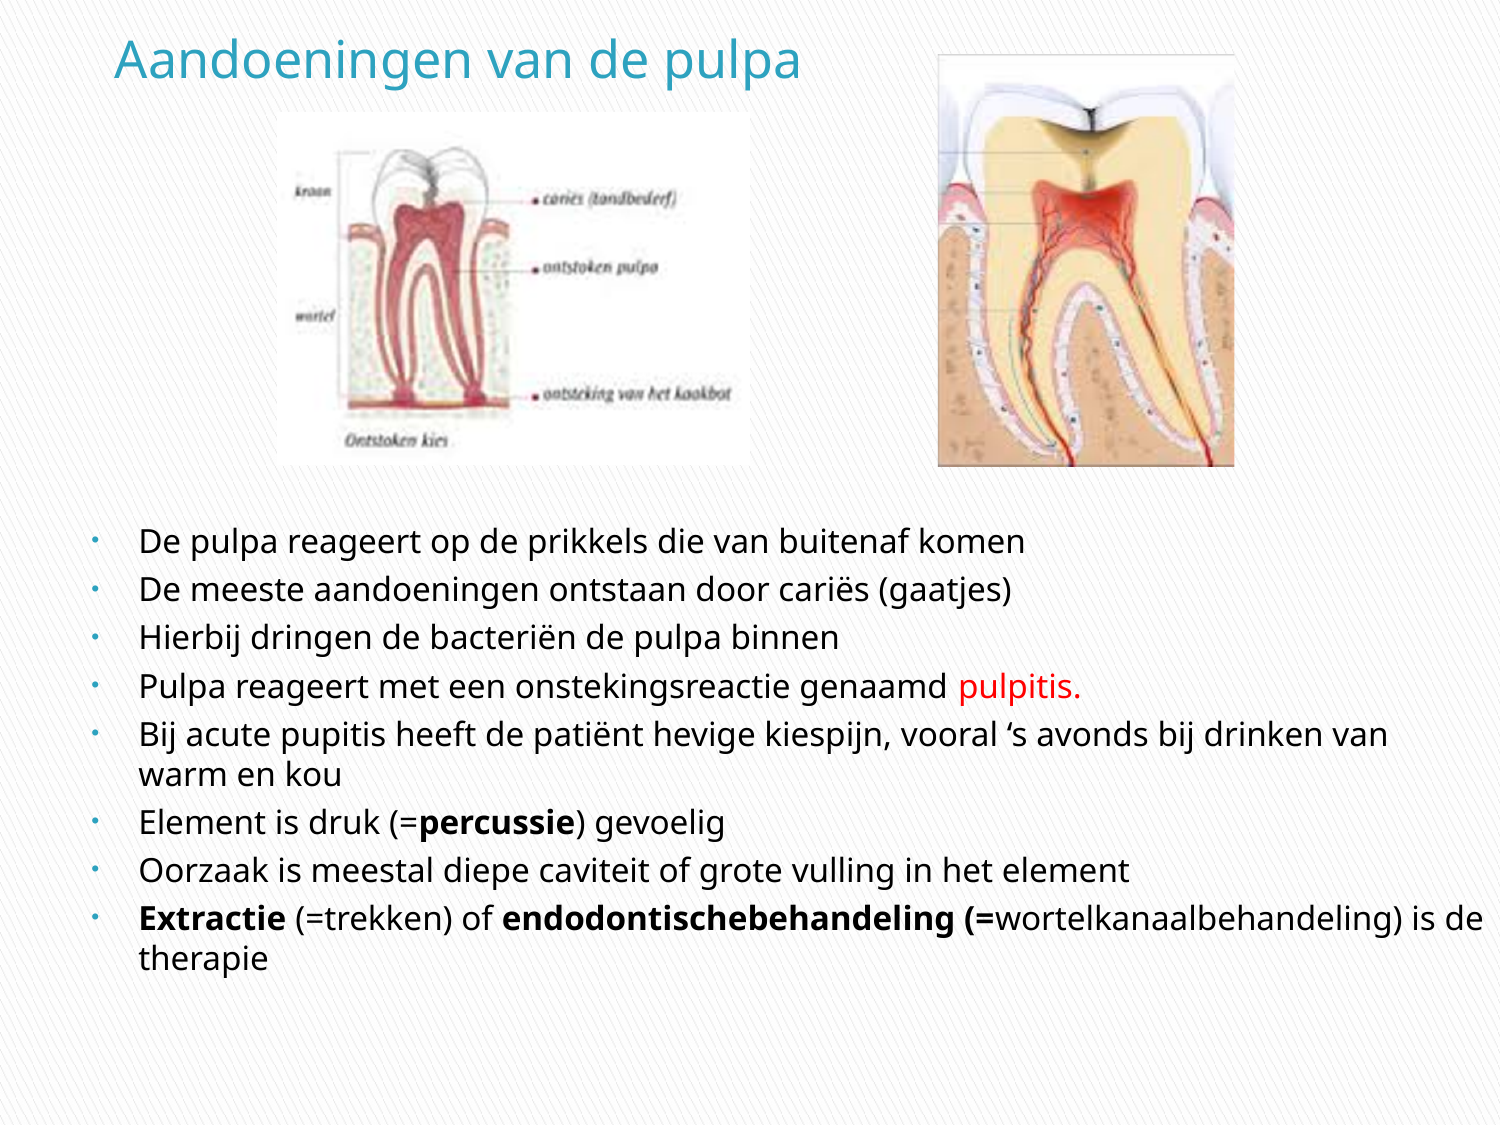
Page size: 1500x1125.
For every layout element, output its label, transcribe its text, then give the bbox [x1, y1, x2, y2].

picture [277, 112, 751, 465]
list De pulpa reageert op de prikkels die van buitenaf komen De meeste aandoeningen ontstaan door cariës (gaatjes) Hierbij dringen de bacteriën de pulpa binnen Pulpa reageert met een onstekingsreactie genaamd pulpitis. Bij acute pupitis heeft de patiënt hevige kiespijn, vooral ‘s avonds bij drinken van warm en kou Element is druk (=percussie) gevoelig Oorzaak is meestal diepe caviteit of grote vulling in het element Extractie (=trekken) of endodontischebehandeling (=wortelkanaalbehandeling) is de therapie [76, 512, 1500, 1094]
title Aandoeningen van de pulpa [100, 19, 1010, 268]
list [937, 54, 1235, 492]
